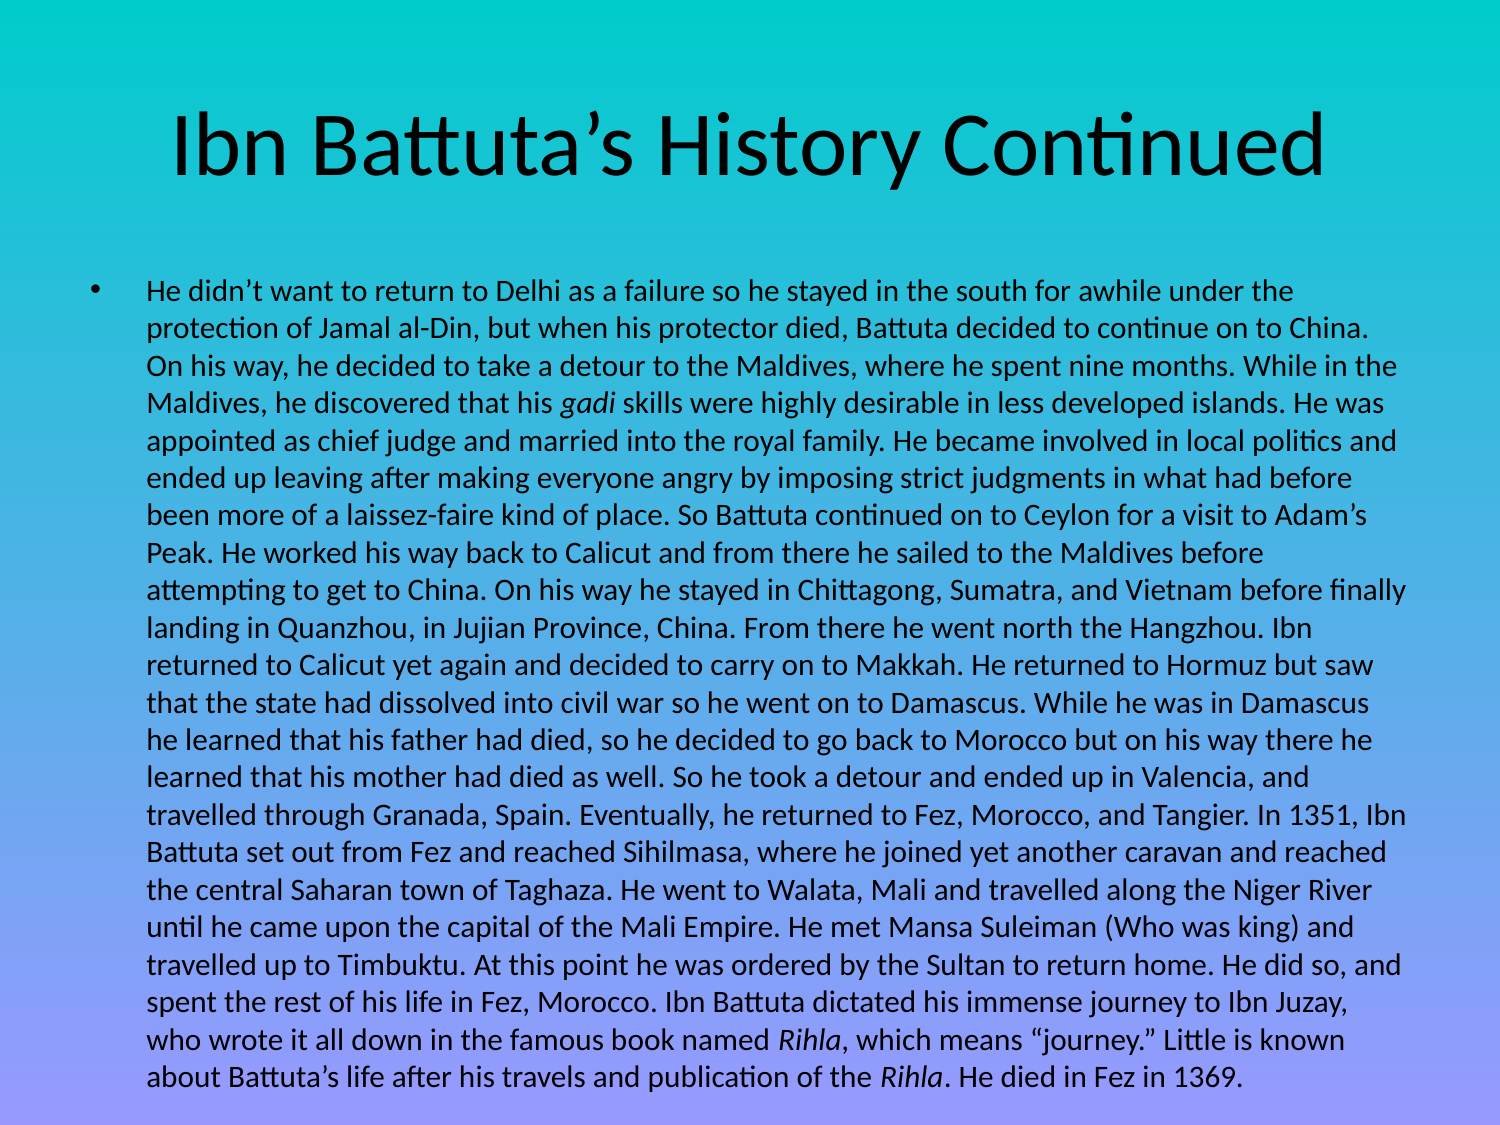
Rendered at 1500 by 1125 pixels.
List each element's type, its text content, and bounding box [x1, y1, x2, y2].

list He didn’t want to return to Delhi as a failure so he stayed in the south for awhile under the protection of Jamal al-Din, but when his protector died, Battuta decided to continue on to China. On his way, he decided to take a detour to the Maldives, where he spent nine months. While in the Maldives, he discovered that his gadi skills were highly desirable in less developed islands. He was appointed as chief judge and married into the royal family. He became involved in local politics and ended up leaving after making everyone angry by imposing strict judgments in what had before been more of a laissez-faire kind of place. So Battuta continued on to Ceylon for a visit to Adam’s Peak. He worked his way back to Calicut and from there he sailed to the Maldives before attempting to get to China. On his way he stayed in Chittagong, Sumatra, and Vietnam before finally landing in Quanzhou, in Jujian Province, China. From there he went north the Hangzhou. Ibn returned to Calicut yet again and decided to carry on to Makkah. He returned to Hormuz but saw that the state had dissolved into civil war so he went on to Damascus. While he was in Damascus he learned that his father had died, so he decided to go back to Morocco but on his way there he learned that his mother had died as well. So he took a detour and ended up in Valencia, and travelled through Granada, Spain. Eventually, he returned to Fez, Morocco, and Tangier. In 1351, Ibn Battuta set out from Fez and reached Sihilmasa, where he joined yet another caravan and reached the central Saharan town of Taghaza. He went to Walata, Mali and travelled along the Niger River until he came upon the capital of the Mali Empire. He met Mansa Suleiman (Who was king) and travelled up to Timbuktu. At this point he was ordered by the Sultan to return home. He did so, and spent the rest of his life in Fez, Morocco. Ibn Battuta dictated his immense journey to Ibn Juzay, who wrote it all down in the famous book named Rihla, which means “journey.” Little is known about Battuta’s life after his travels and publication of the Rihla. He died in Fez in 1369. [75, 262, 1425, 1005]
title Ibn Battuta’s History Continued [75, 45, 1425, 233]
